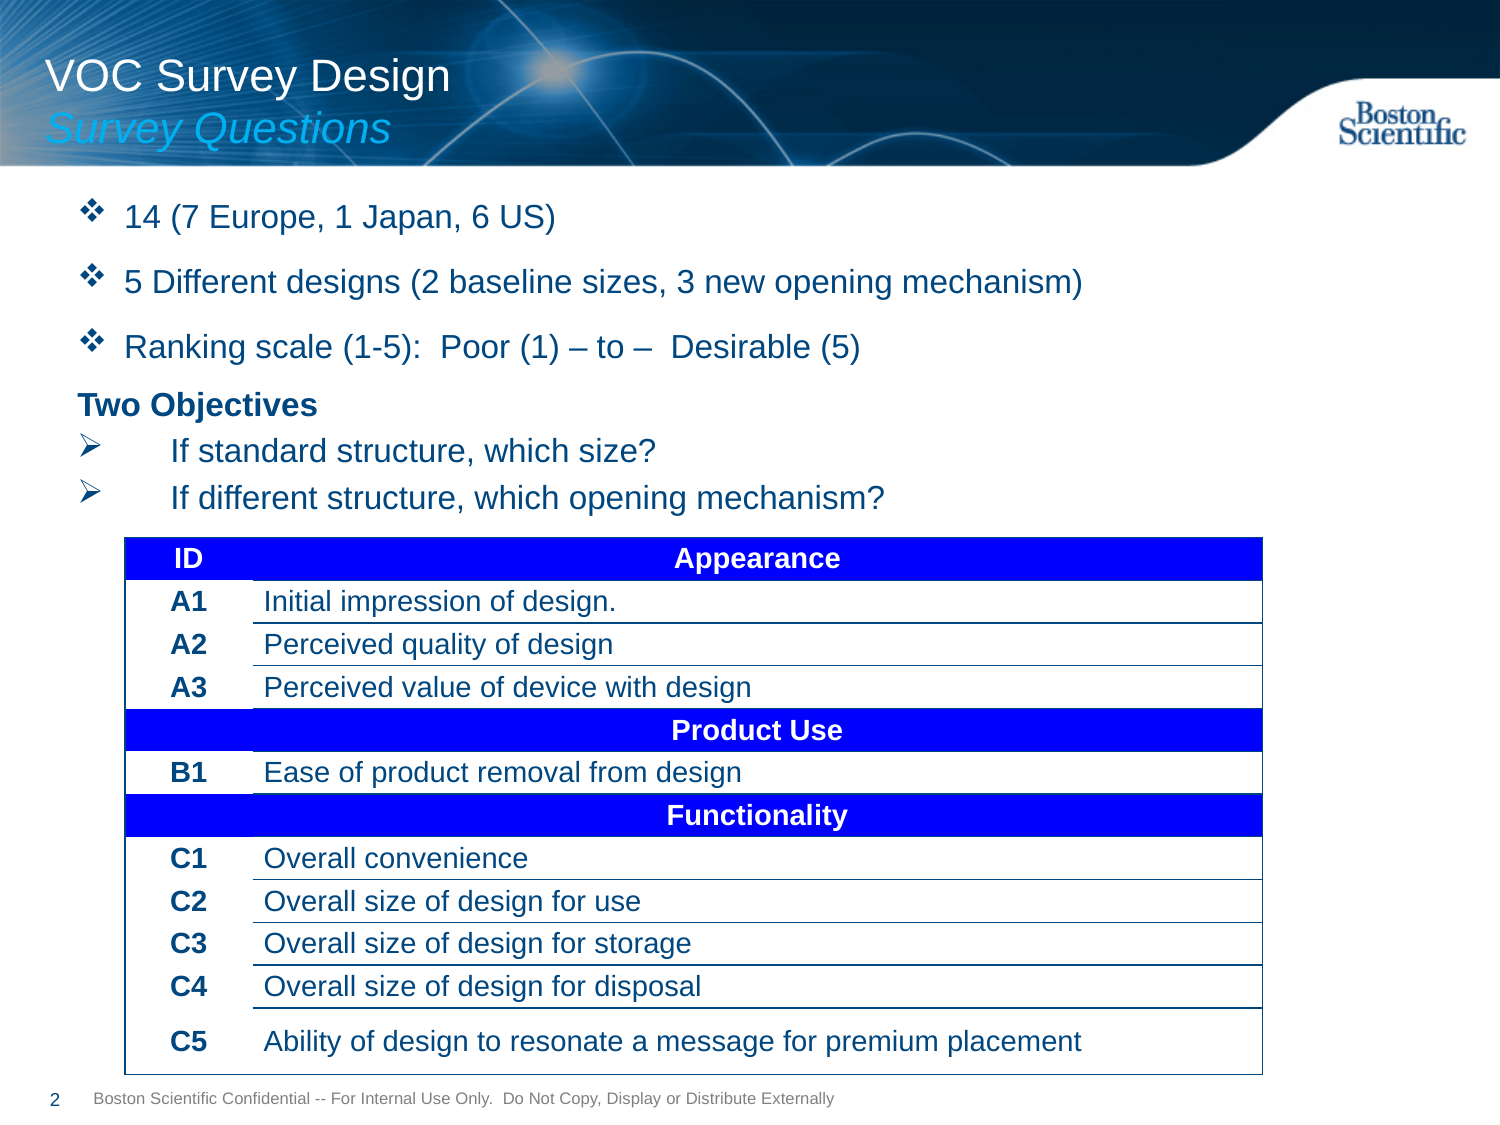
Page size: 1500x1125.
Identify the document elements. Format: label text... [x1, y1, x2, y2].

table_cell Overall size of design for storage [253, 923, 1262, 964]
table_cell C5 [126, 1008, 253, 1074]
table_cell A3 [126, 666, 253, 709]
table_cell Overall convenience [253, 837, 1262, 879]
table_cell Initial impression of design. [253, 581, 1262, 622]
table_header ID [126, 538, 253, 580]
table_cell Product Use [253, 709, 1262, 751]
table_cell Perceived quality of design [253, 624, 1262, 665]
table_cell Ease of product removal from design [253, 752, 1262, 793]
table_cell B1 [126, 751, 253, 794]
table_cell Overall size of design for use [253, 880, 1262, 922]
table_cell Perceived value of device with design [253, 666, 1262, 708]
table_cell C4 [126, 965, 253, 1008]
table_cell C3 [126, 922, 253, 965]
table_header Appearance [253, 538, 1262, 580]
table_cell Ability of design to resonate a message for premium placement [253, 1009, 1262, 1074]
table_cell A2 [126, 623, 253, 666]
table_cell Functionality [253, 795, 1262, 836]
table_cell C1 [126, 837, 253, 880]
title VOC Survey Design Survey Questions [29, 37, 1105, 161]
table_cell [126, 794, 253, 837]
table_cell C2 [126, 880, 253, 922]
table_cell [126, 709, 253, 751]
text_box 14 (7 Europe, 1 Japan, 6 US) 5 Different designs (2 baseline sizes, 3 new opening mechanism) Ranking scale (1-5): Poor (1) – to – Desirable (5) Two Objectives If standard structure, which size? If different structure, which opening mechanism? [62, 187, 1438, 524]
table_cell A1 [126, 580, 253, 623]
table_cell Overall size of design for disposal [253, 966, 1262, 1007]
picture [0, 0, 1500, 1125]
